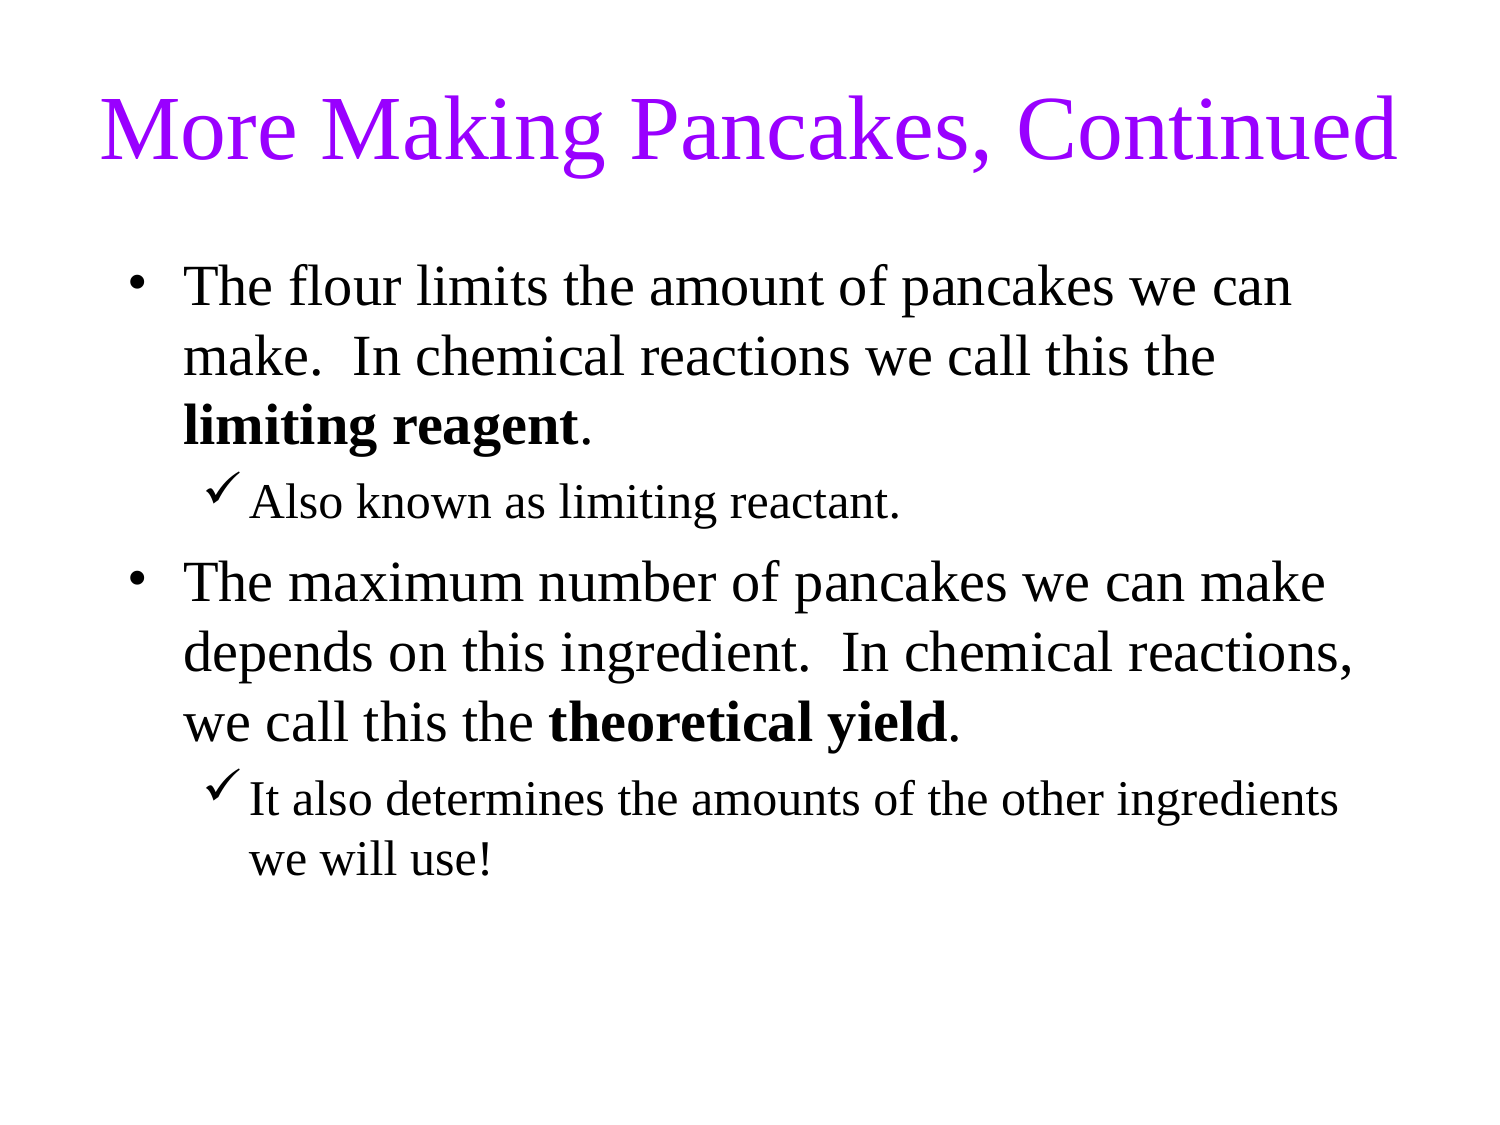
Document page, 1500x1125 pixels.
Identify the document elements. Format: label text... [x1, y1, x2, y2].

text_box More Making Pancakes, Continued [0, 29, 1500, 217]
text_box The flour limits the amount of pancakes we can make. In chemical reactions we call this the limiting reagent. Also known as limiting reactant. The maximum number of pancakes we can make depends on this ingredient. In chemical reactions, we call this the theoretical yield. It also determines the amounts of the other ingredients we will use! [112, 239, 1388, 965]
